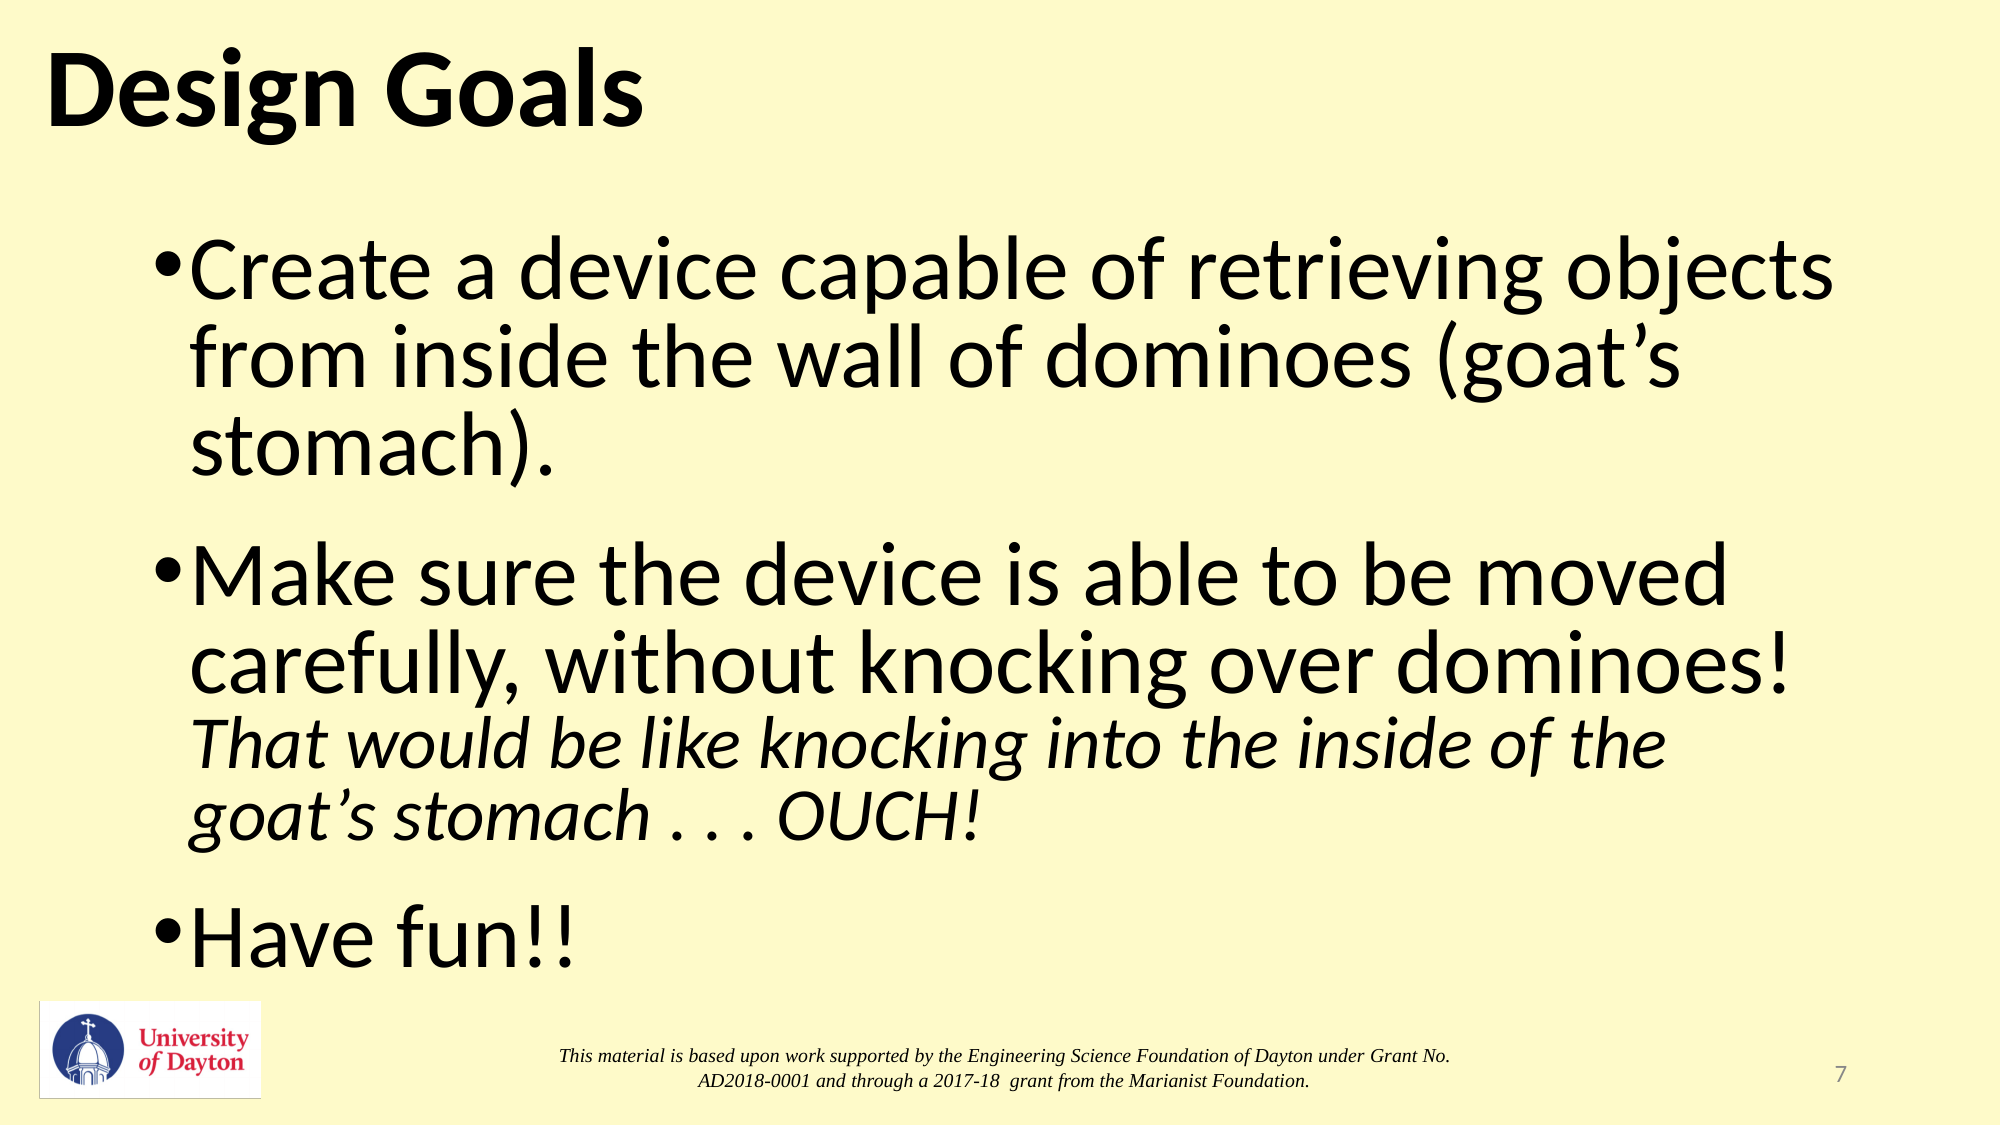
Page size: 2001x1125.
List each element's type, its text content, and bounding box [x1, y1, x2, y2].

title Design Goals [30, 6, 1865, 175]
list Create a device capable of retrieving objects from inside the wall of dominoes (goat’s stomach). Make sure the device is able to be moved carefully, without knocking over dominoes! That would be like knocking into the inside of the goat’s stomach . . . OUCH! Have fun!! [137, 222, 1863, 1014]
picture [0, 855, 301, 1125]
